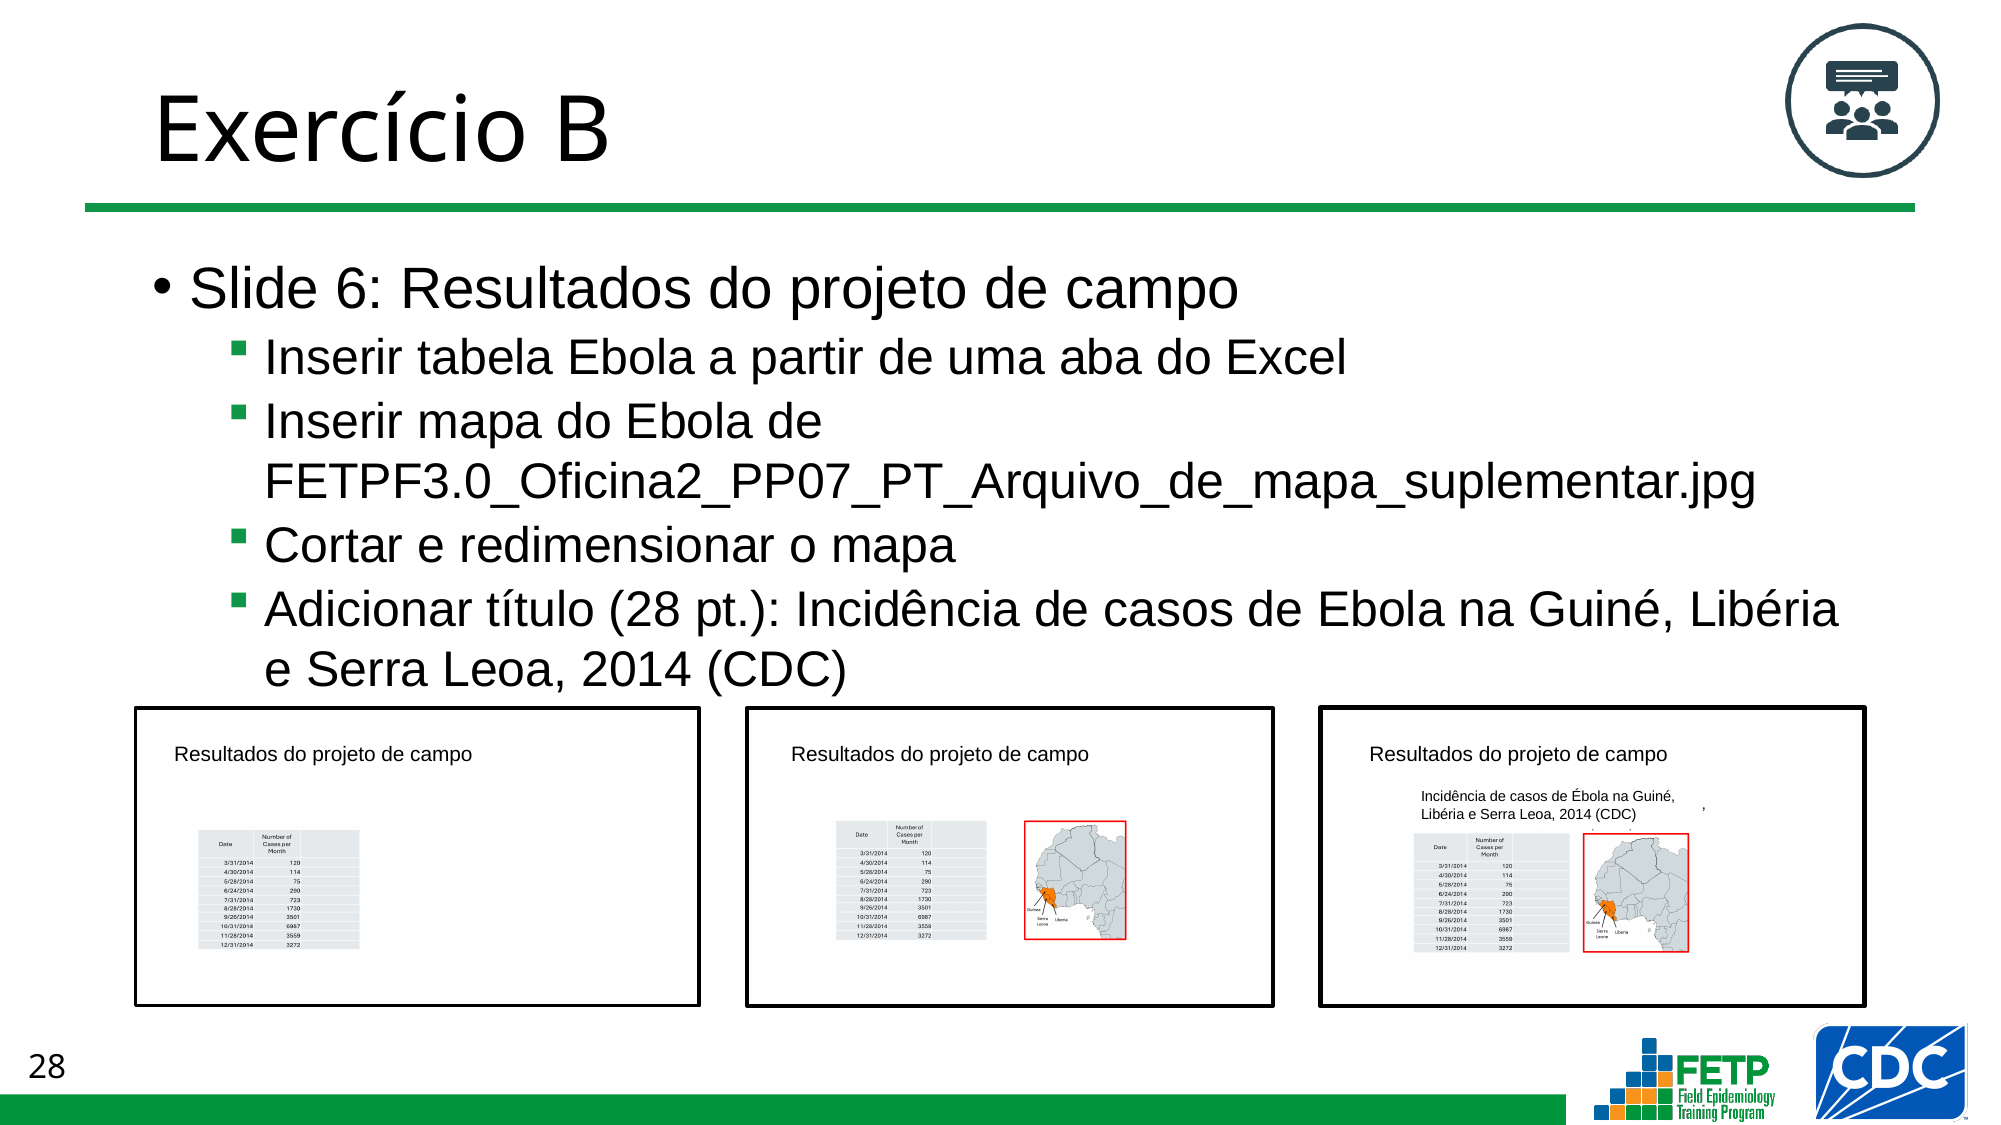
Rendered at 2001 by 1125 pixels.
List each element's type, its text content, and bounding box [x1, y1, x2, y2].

title Exercício B [137, 75, 1738, 207]
picture [1322, 709, 1863, 1004]
picture [137, 709, 698, 1004]
picture [749, 709, 1271, 1004]
picture [1813, 1023, 1968, 1122]
list Slide 6: Resultados do projeto de campo Inserir tabela Ebola a partir de uma aba do Excel Inserir mapa do Ebola de FETPF3.0_Oficina2_PP07_PT_Arquivo_de_mapa_suplementar.jpg Cortar e redimensionar o mapa Adicionar título (28 pt.): Incidência de casos de Ebola na Guiné, Libéria e Serra Leoa, 2014 (CDC) [137, 242, 1863, 1004]
picture [1785, 23, 1940, 178]
picture [1594, 1038, 1775, 1122]
